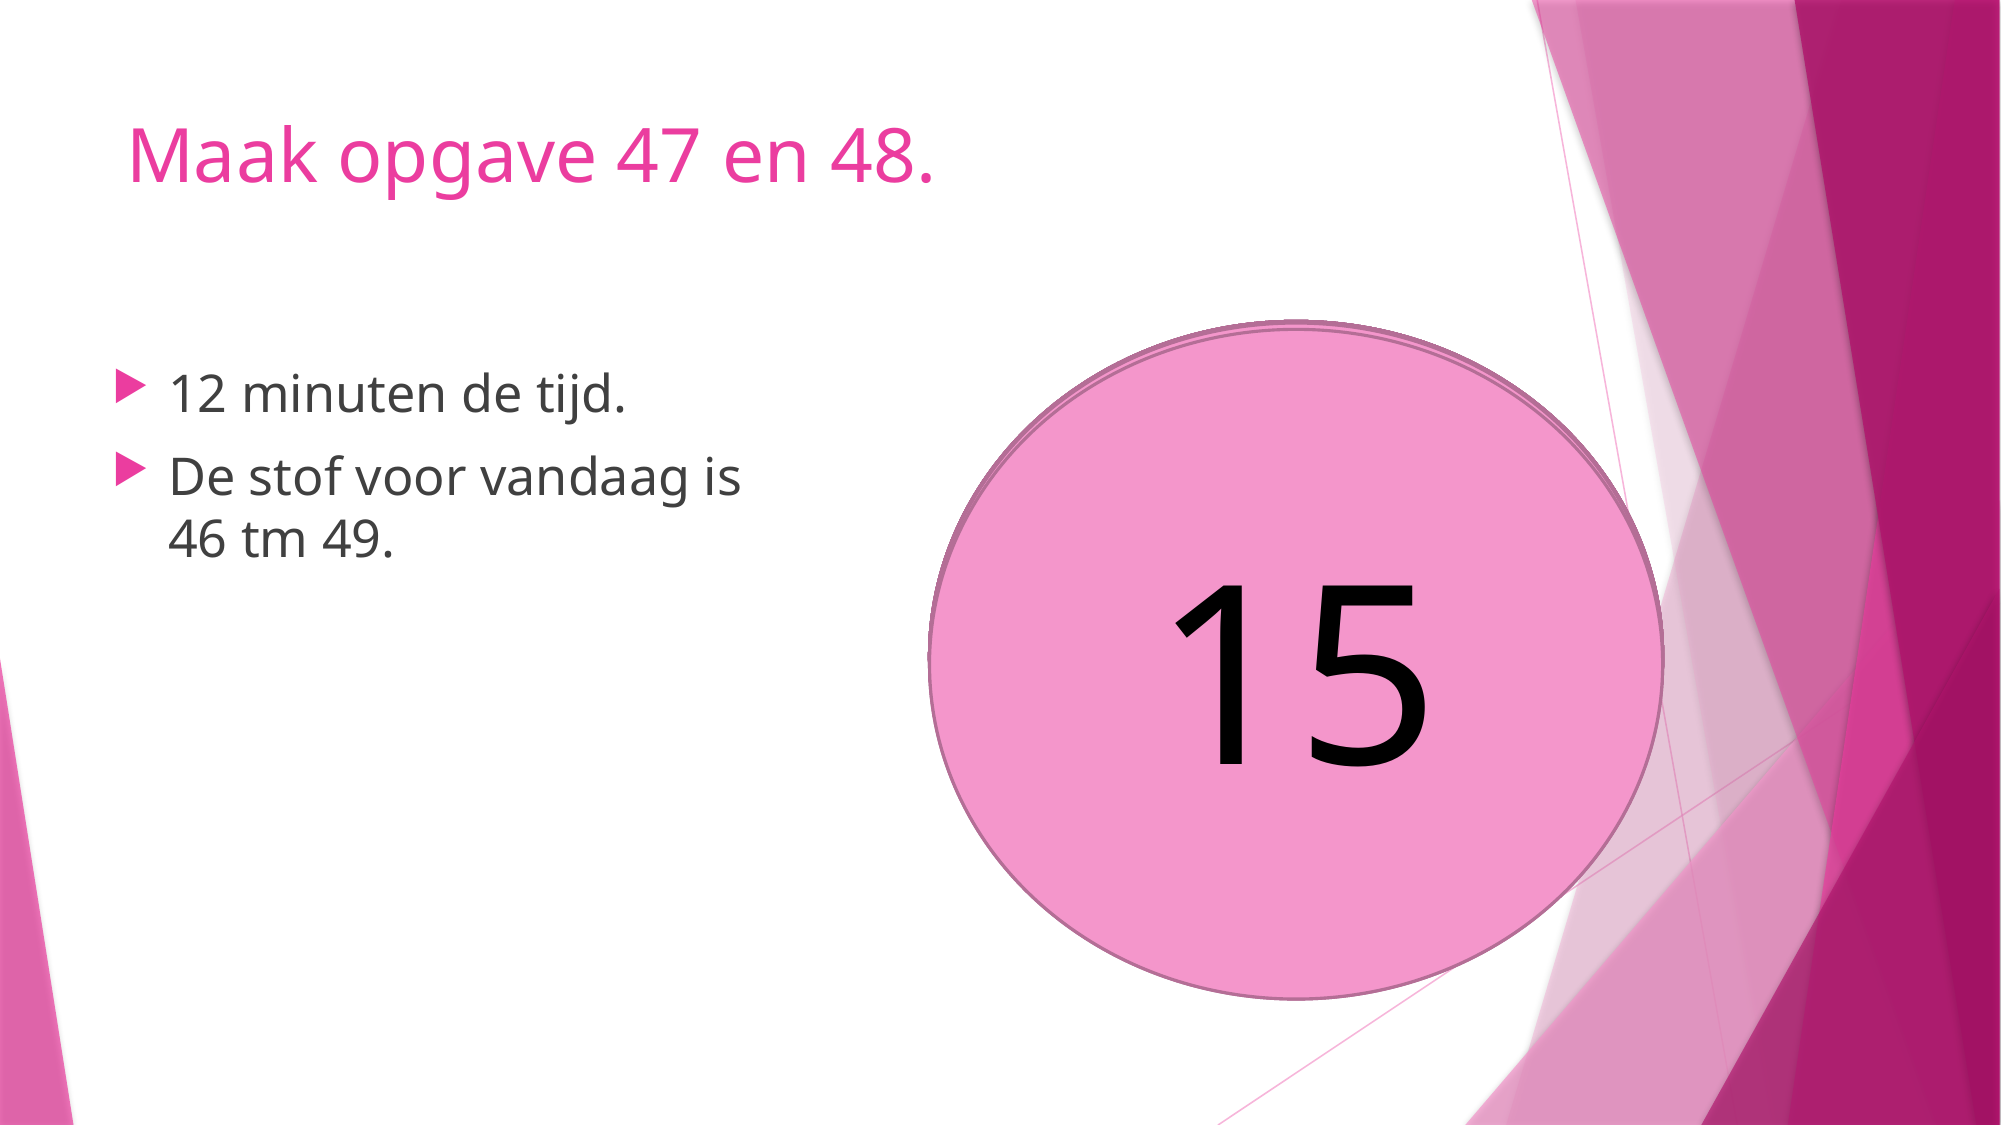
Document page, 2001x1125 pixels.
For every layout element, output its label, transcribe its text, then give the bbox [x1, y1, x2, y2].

list 12 minuten de tijd. De stof voor vandaag is 46 tm 49. [97, 352, 817, 960]
text_box 15 [927, 327, 1665, 1001]
title Maak opgave 47 en 48. [111, 99, 1522, 317]
text_box 14 [930, 321, 1662, 621]
